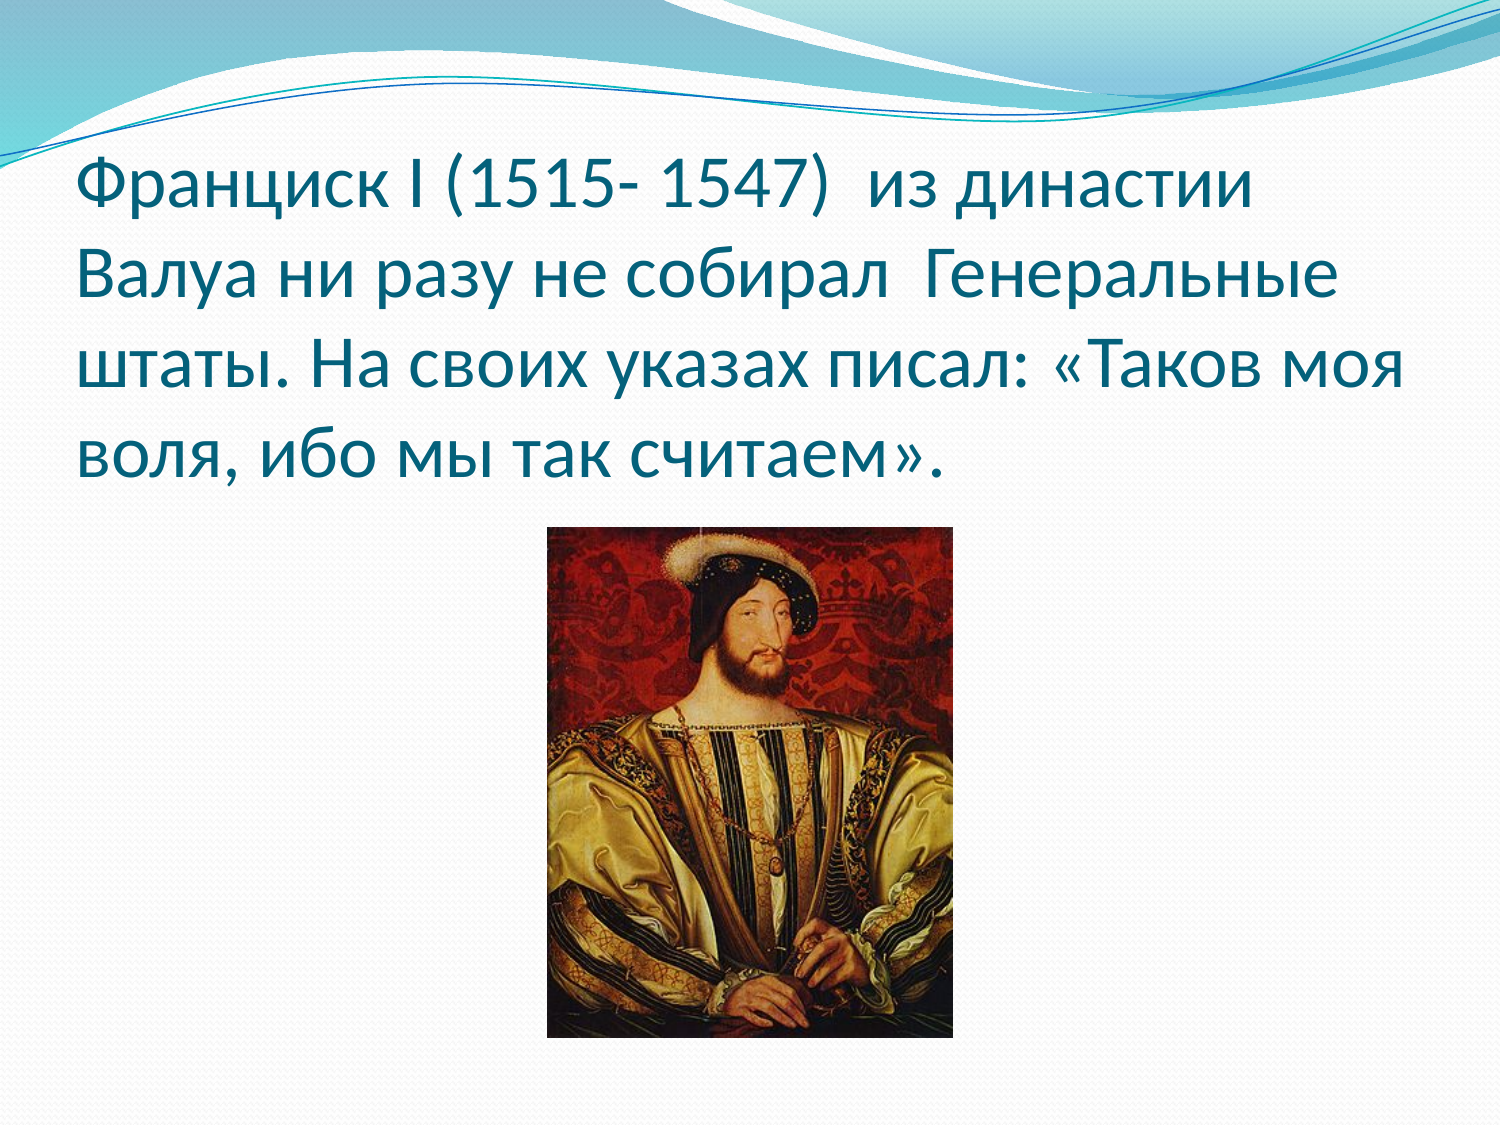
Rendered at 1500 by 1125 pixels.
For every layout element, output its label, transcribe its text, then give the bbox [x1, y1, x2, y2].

title Франциск I (1515- 1547) из династии Валуа ни разу не собирал Генеральные штаты. На своих указах писал: «Таков моя воля, ибо мы так считаем». [75, 115, 1425, 493]
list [547, 527, 953, 1038]
